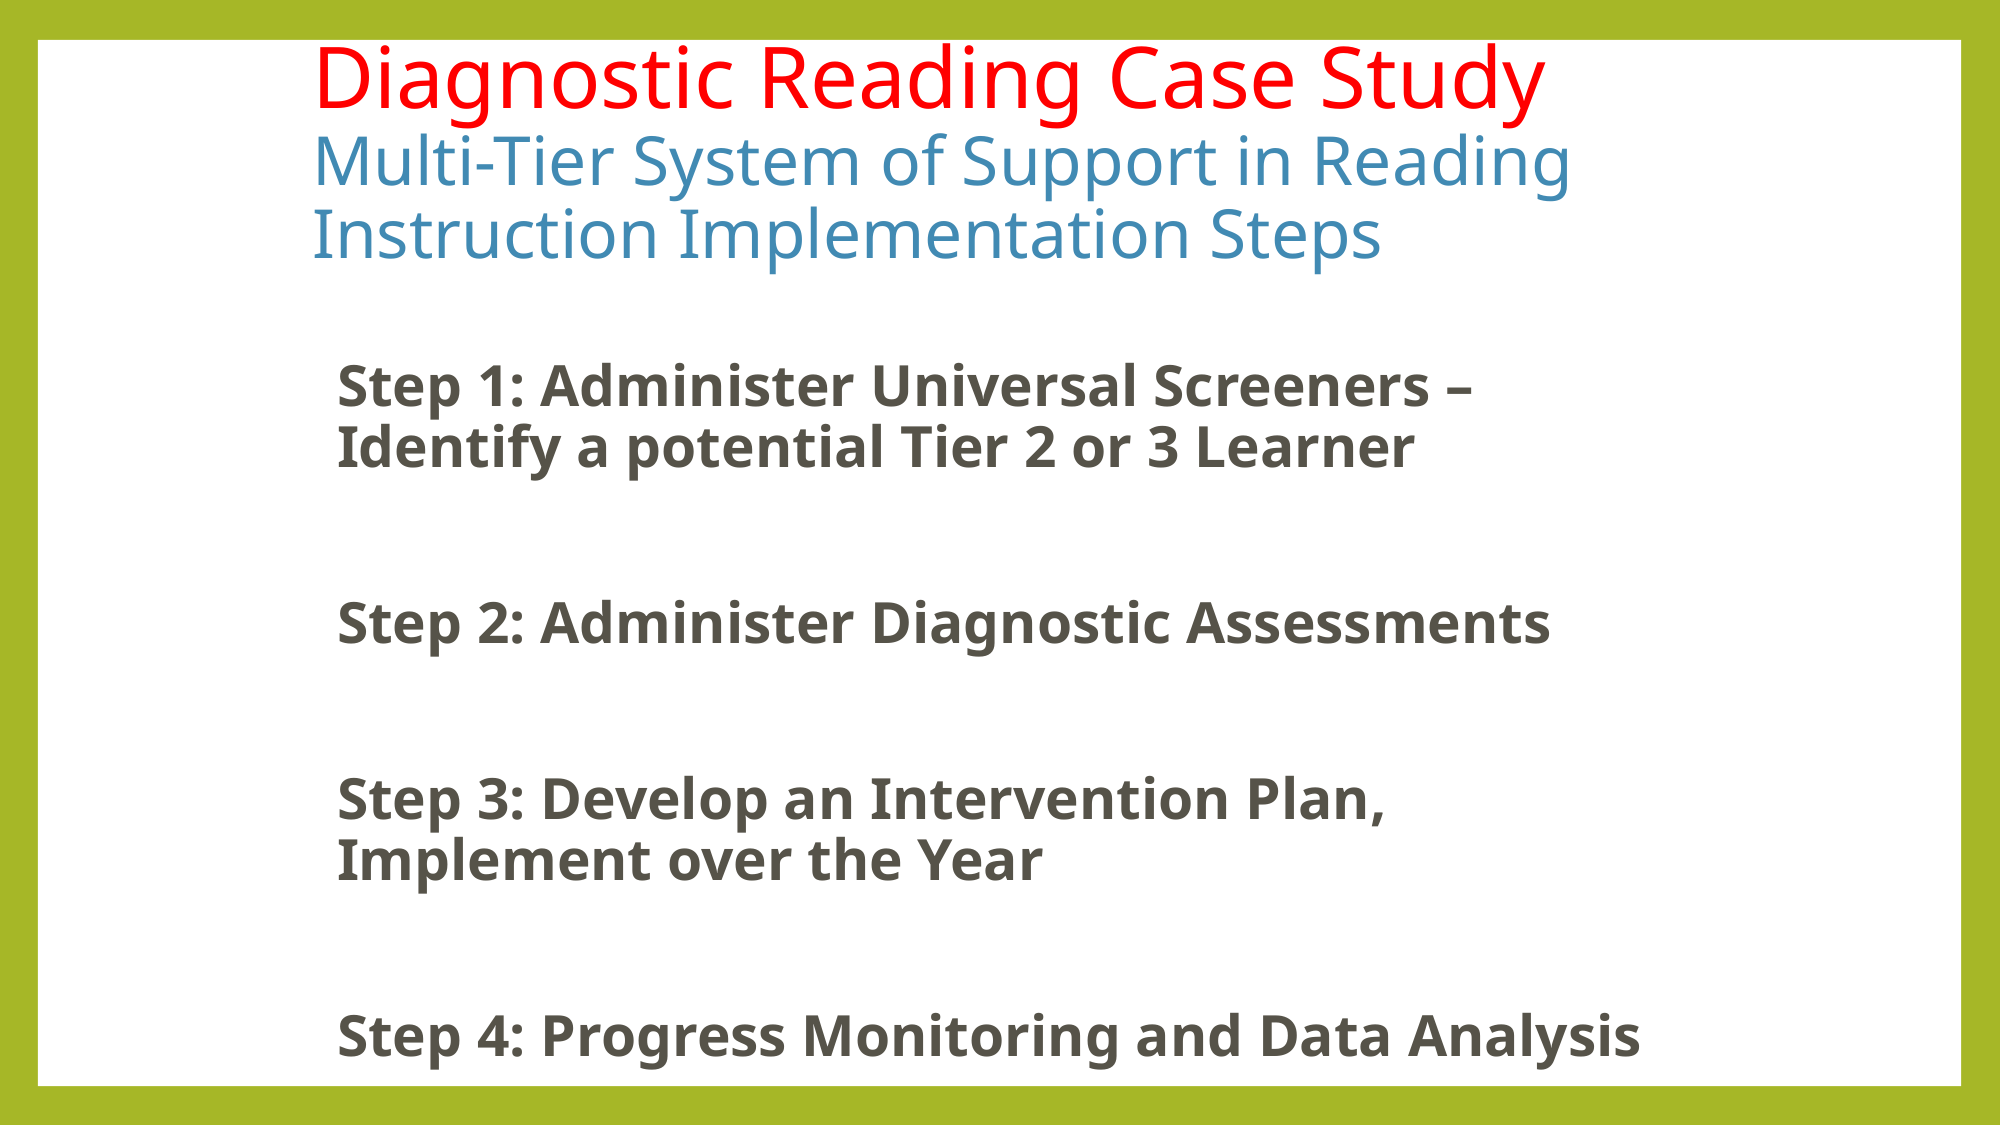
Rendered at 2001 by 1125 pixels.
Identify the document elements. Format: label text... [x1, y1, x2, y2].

title Diagnostic Reading Case Study Multi-Tier System of Support in Reading Instruction Implementation Steps [297, 24, 1685, 283]
list Step 1: Administer Universal Screeners – Identify a potential Tier 2 or 3 Learner Step 2: Administer Diagnostic Assessments Step 3: Develop an Intervention Plan, Implement over the Year Step 4: Progress Monitoring and Data Analysis [322, 350, 1660, 1125]
